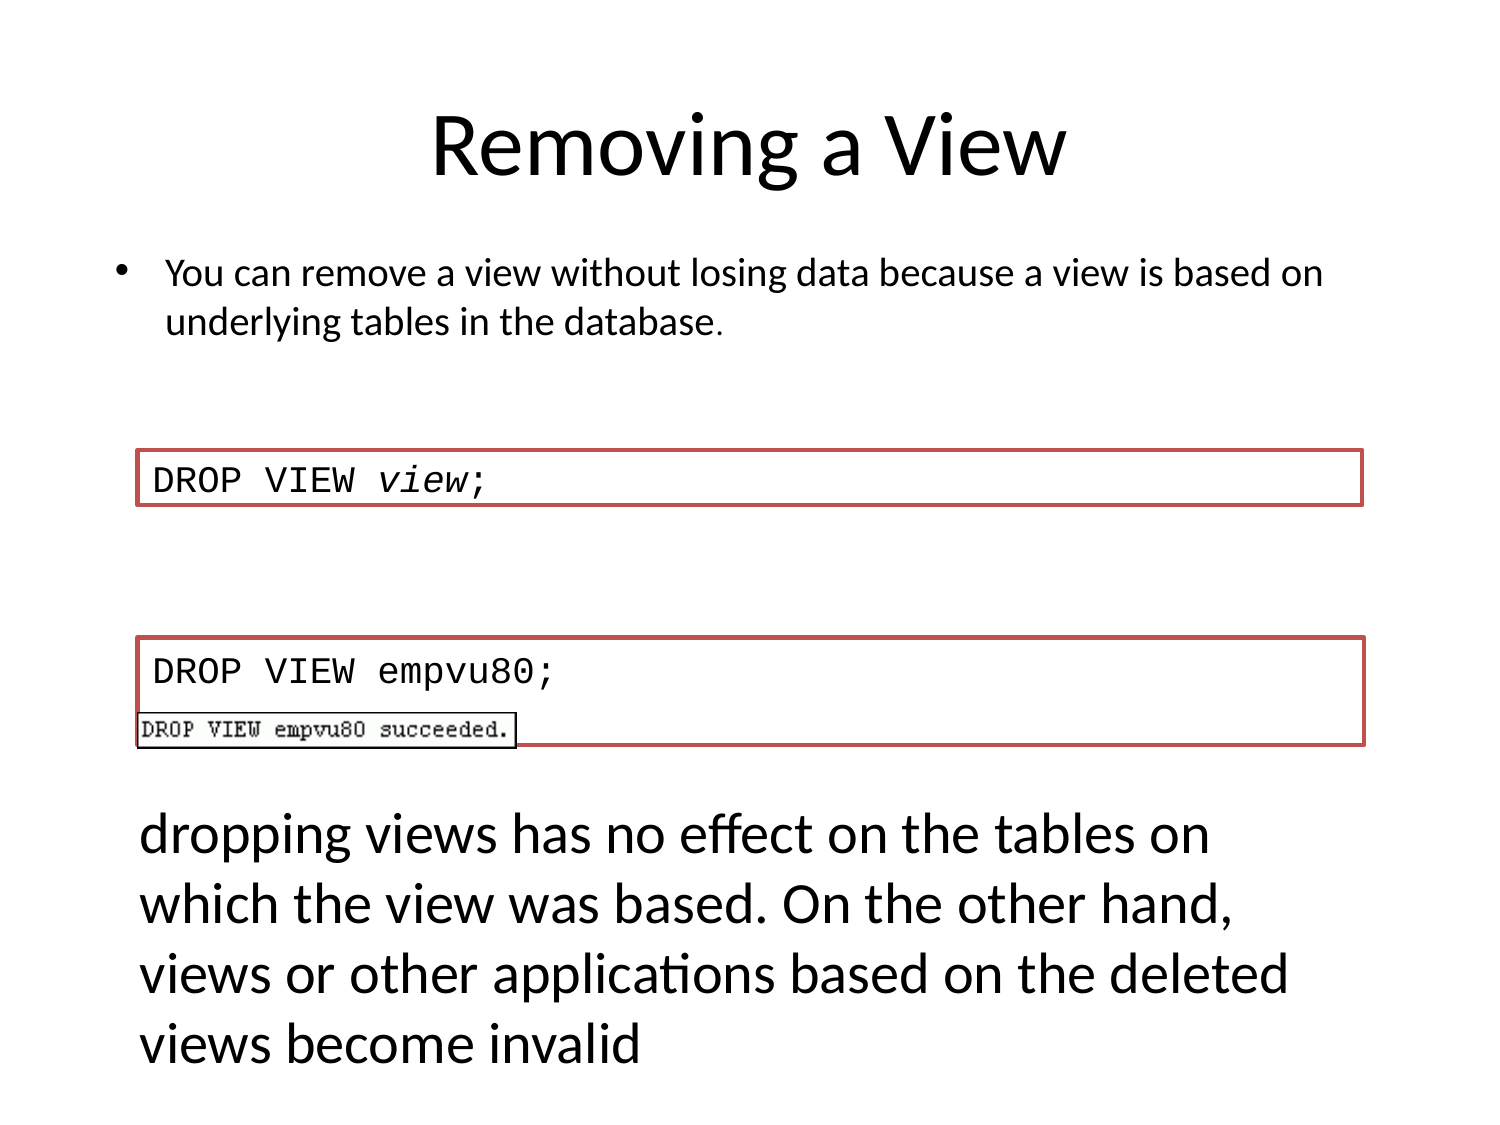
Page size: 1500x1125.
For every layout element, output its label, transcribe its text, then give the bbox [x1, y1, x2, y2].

title Removing a View [75, 45, 1425, 233]
text_box DROP VIEW empvu80; [135, 635, 1366, 747]
list You can remove a view without losing data because a view is based on underlying tables in the database. [99, 237, 1399, 352]
picture [137, 712, 517, 749]
text_box DROP VIEW view; [135, 448, 1364, 507]
text_box dropping views has no effect on the tables on which the view was based. On the other hand, views or other applications based on the deleted views become invalid [125, 787, 1363, 1083]
